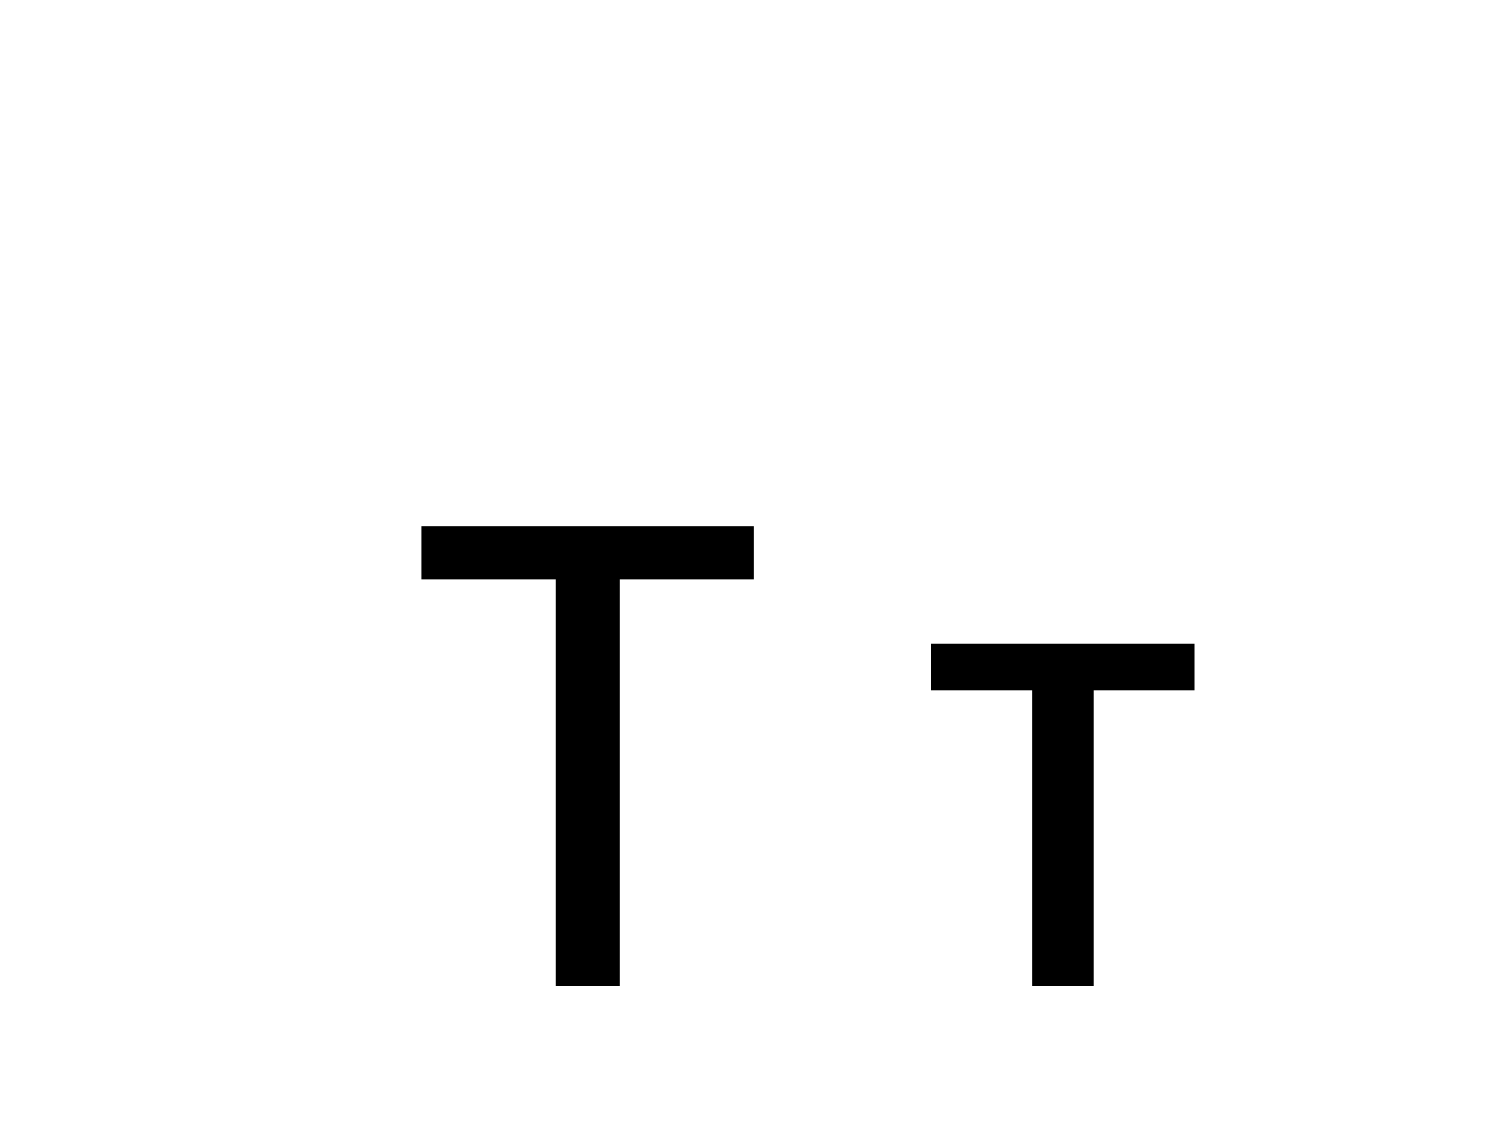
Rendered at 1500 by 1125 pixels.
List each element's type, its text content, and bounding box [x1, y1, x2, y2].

list Т т [75, 262, 1425, 1005]
